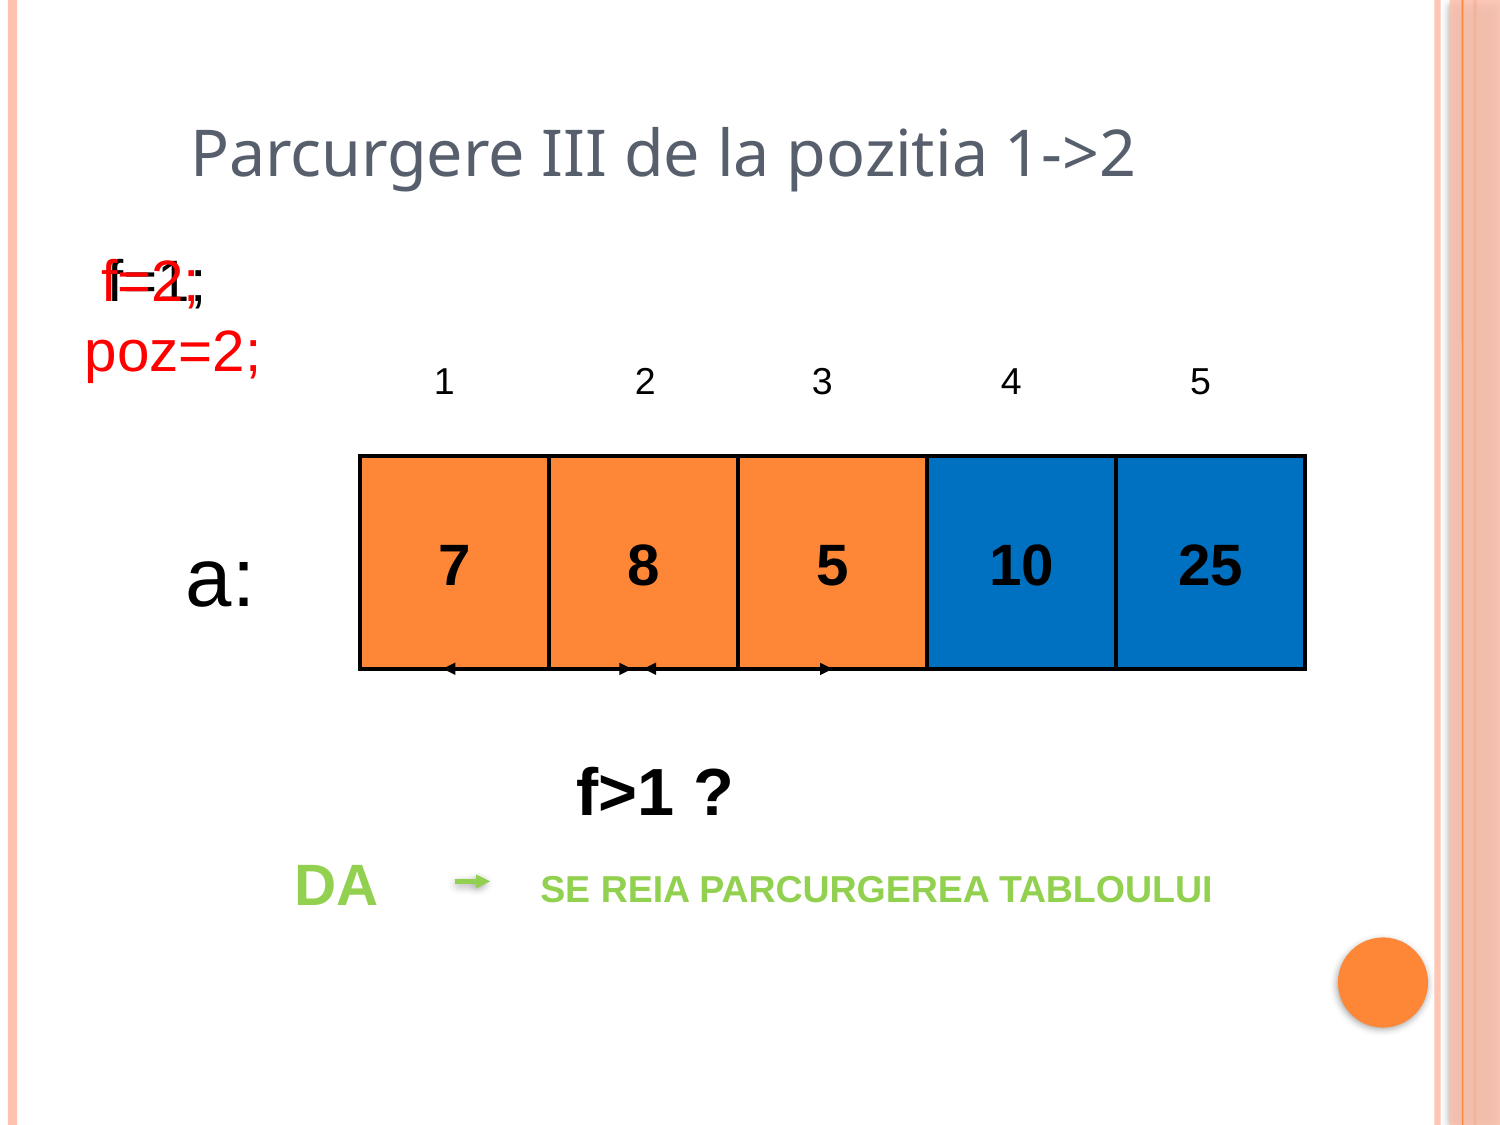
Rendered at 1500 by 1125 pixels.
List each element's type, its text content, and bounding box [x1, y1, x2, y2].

text_box 1 [419, 349, 502, 410]
text_box 10 [927, 456, 1117, 669]
text_box DA [242, 839, 432, 925]
text_box 7 [360, 456, 549, 669]
text_box f=2; poz=2; [70, 235, 307, 391]
text_box 25 [1117, 456, 1306, 669]
text_box 2 [620, 349, 703, 410]
text_box a: [171, 515, 313, 631]
text_box SE REIA PARCURGEREA TABLOULUI [525, 857, 1258, 918]
title Parcurgere III de la pozitia 1->2 [175, 47, 1500, 198]
text_box f>1 ? [513, 741, 798, 836]
text_box 5 [739, 456, 927, 669]
text_box 5 [1175, 349, 1258, 410]
text_box 3 [797, 349, 880, 410]
text_box 4 [986, 349, 1069, 410]
text_box 8 [549, 456, 739, 669]
